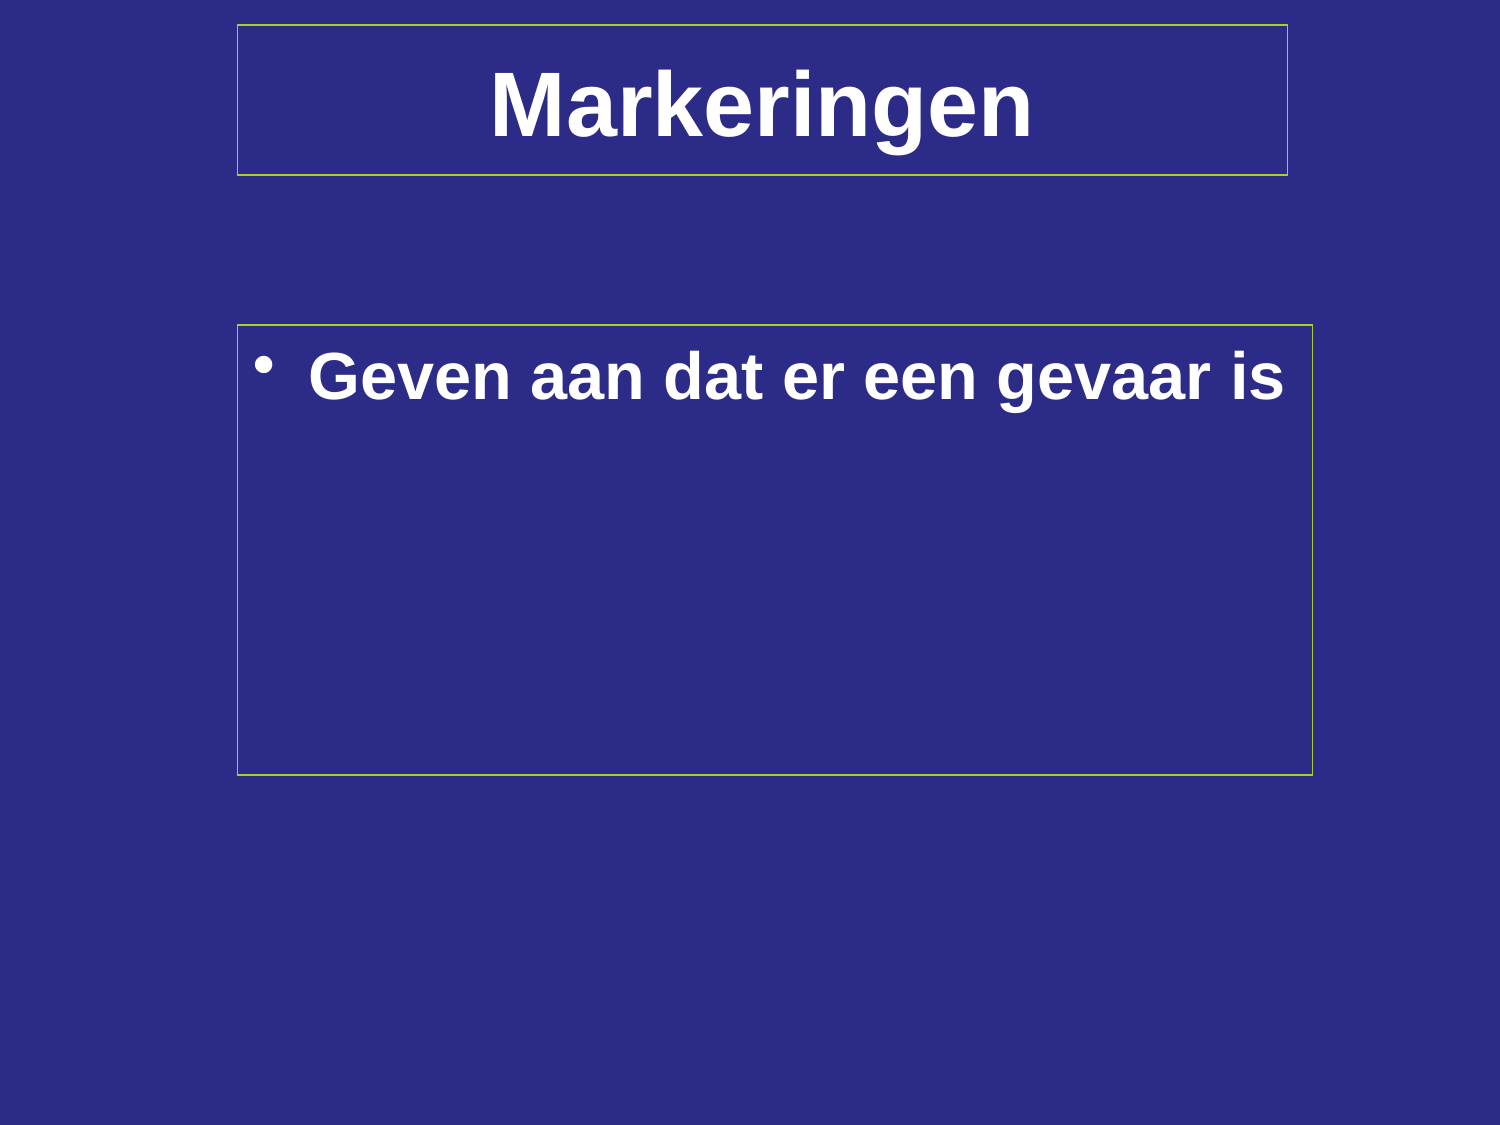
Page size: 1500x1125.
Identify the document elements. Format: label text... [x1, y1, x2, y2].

title Markeringen [237, 24, 1288, 176]
list Geven aan dat er een gevaar is [237, 324, 1313, 776]
